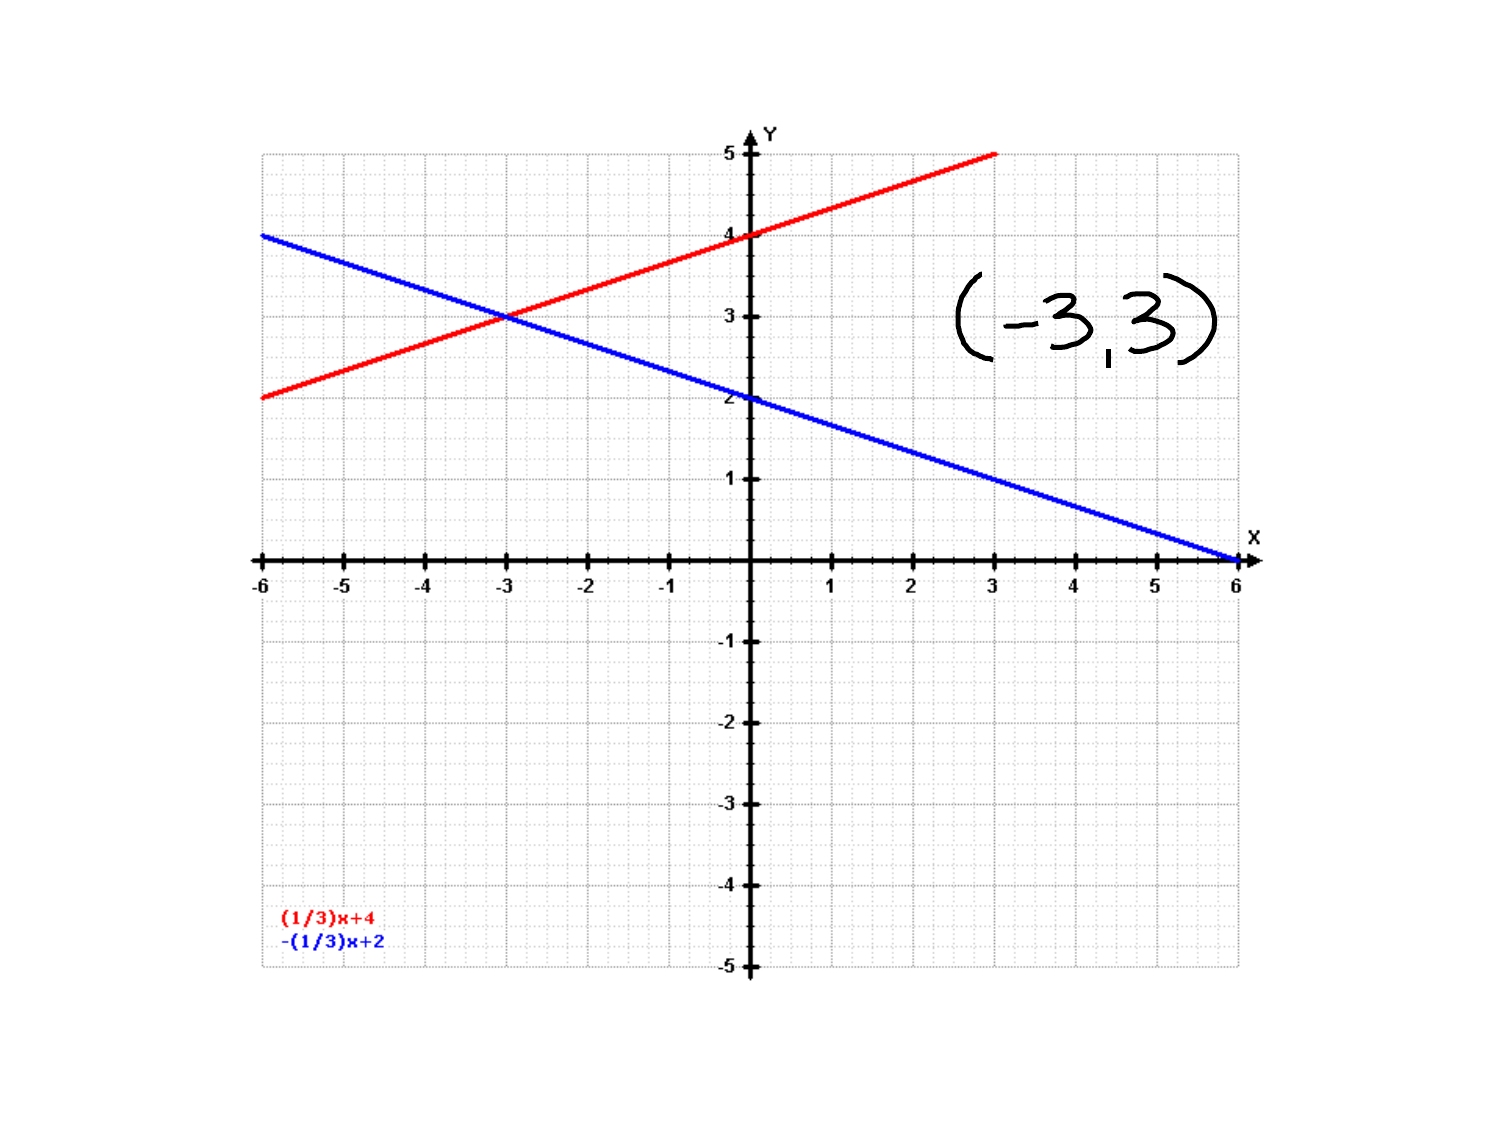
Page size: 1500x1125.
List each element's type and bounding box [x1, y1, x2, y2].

picture [226, 120, 1274, 1005]
text_box [957, 273, 1215, 369]
